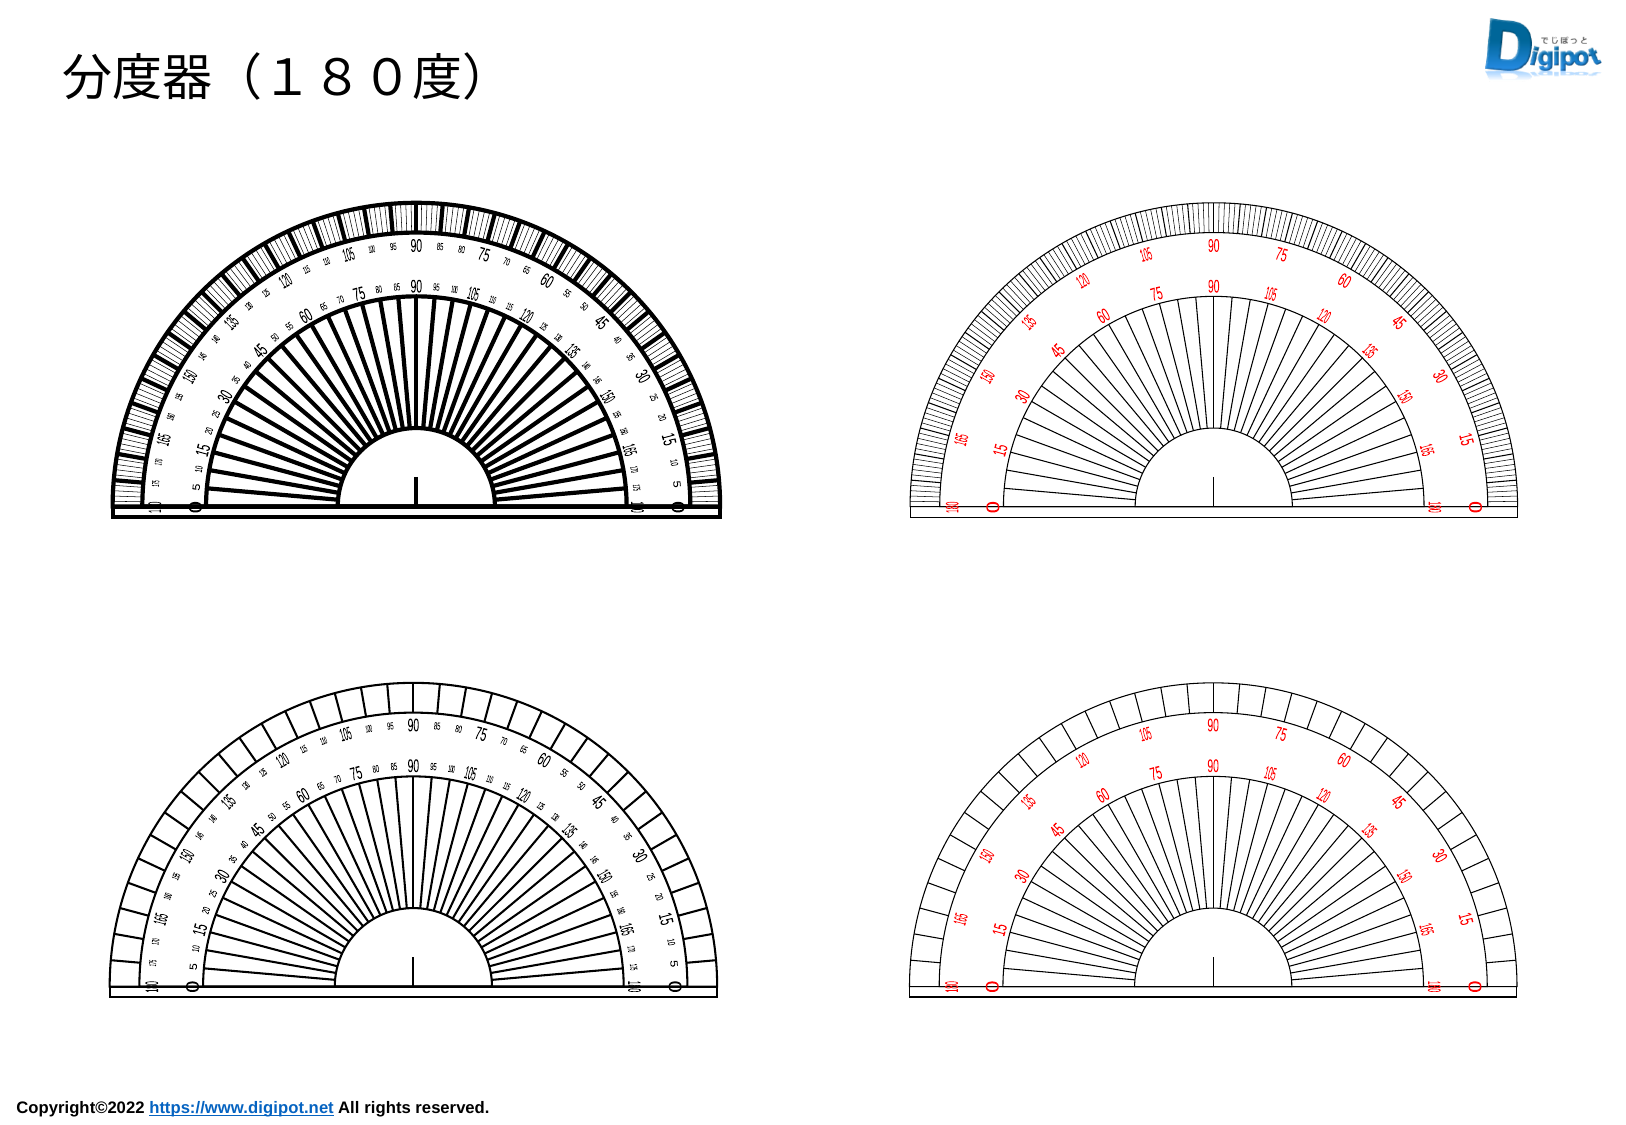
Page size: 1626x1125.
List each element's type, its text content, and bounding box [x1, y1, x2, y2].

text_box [109, 682, 718, 998]
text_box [910, 202, 1518, 518]
picture [1485, 18, 1602, 82]
text_box 分度器（１８０度） [47, 38, 528, 113]
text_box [112, 202, 721, 518]
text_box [909, 682, 1517, 998]
